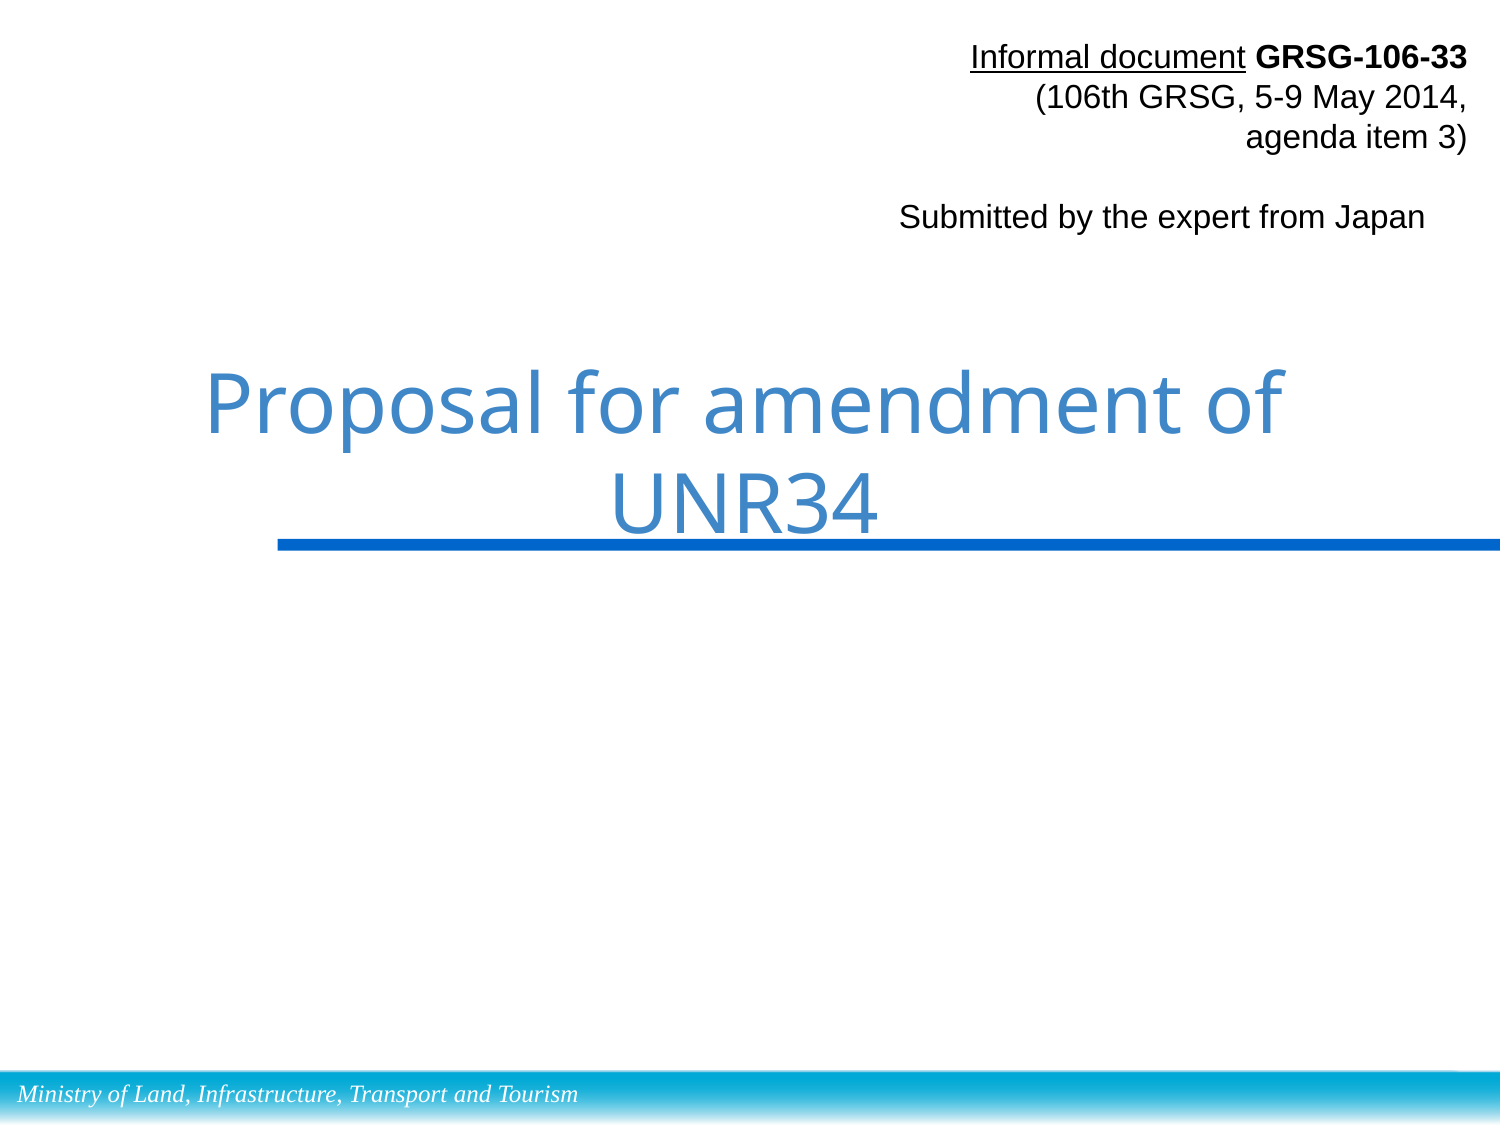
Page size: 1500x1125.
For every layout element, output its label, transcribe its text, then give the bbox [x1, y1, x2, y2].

picture [0, 1085, 1500, 1125]
title Proposal for amendment of UNR34 [100, 361, 1388, 540]
text_box Informal document GRSG-106-33 (106th GRSG, 5-9 May 2014, agenda item 3) Submitted by the expert from Japan [879, 29, 1471, 242]
